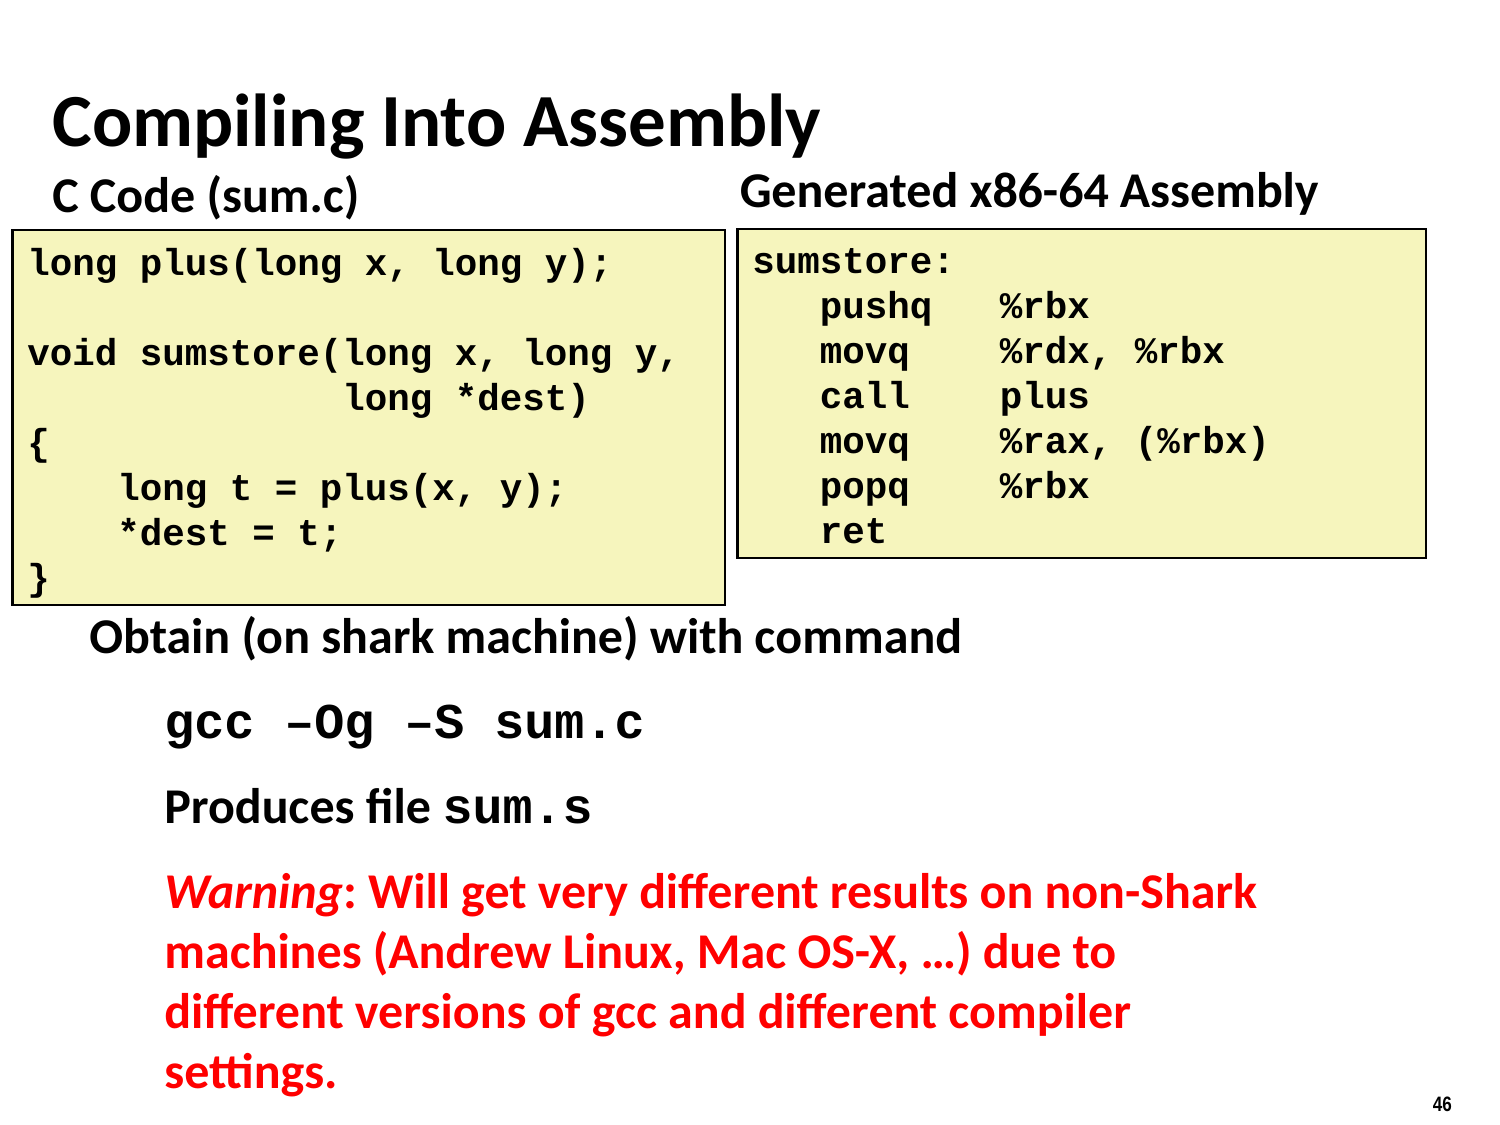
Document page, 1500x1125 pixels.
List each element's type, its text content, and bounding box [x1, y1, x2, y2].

text_box long plus(long x, long y); void sumstore(long x, long y, long *dest) { long t = plus(x, y); *dest = t; } [12, 230, 725, 605]
text_box Generated x86-64 Assembly [724, 149, 1400, 218]
text_box sumstore: pushq %rbx movq %rdx, %rbx call plus movq %rax, (%rbx) popq %rbx ret [737, 228, 1426, 559]
list C Code (sum.c) [37, 154, 438, 216]
title Compiling Into Assembly [37, 71, 1161, 163]
text_box Obtain (on shark machine) with command gcc –Og –S sum.c Produces file sum.s Warning: Will get very different results on non-Shark machines (Andrew Linux, Mac OS-X, …) due to different versions of gcc and different compiler settings. [74, 596, 1300, 1125]
